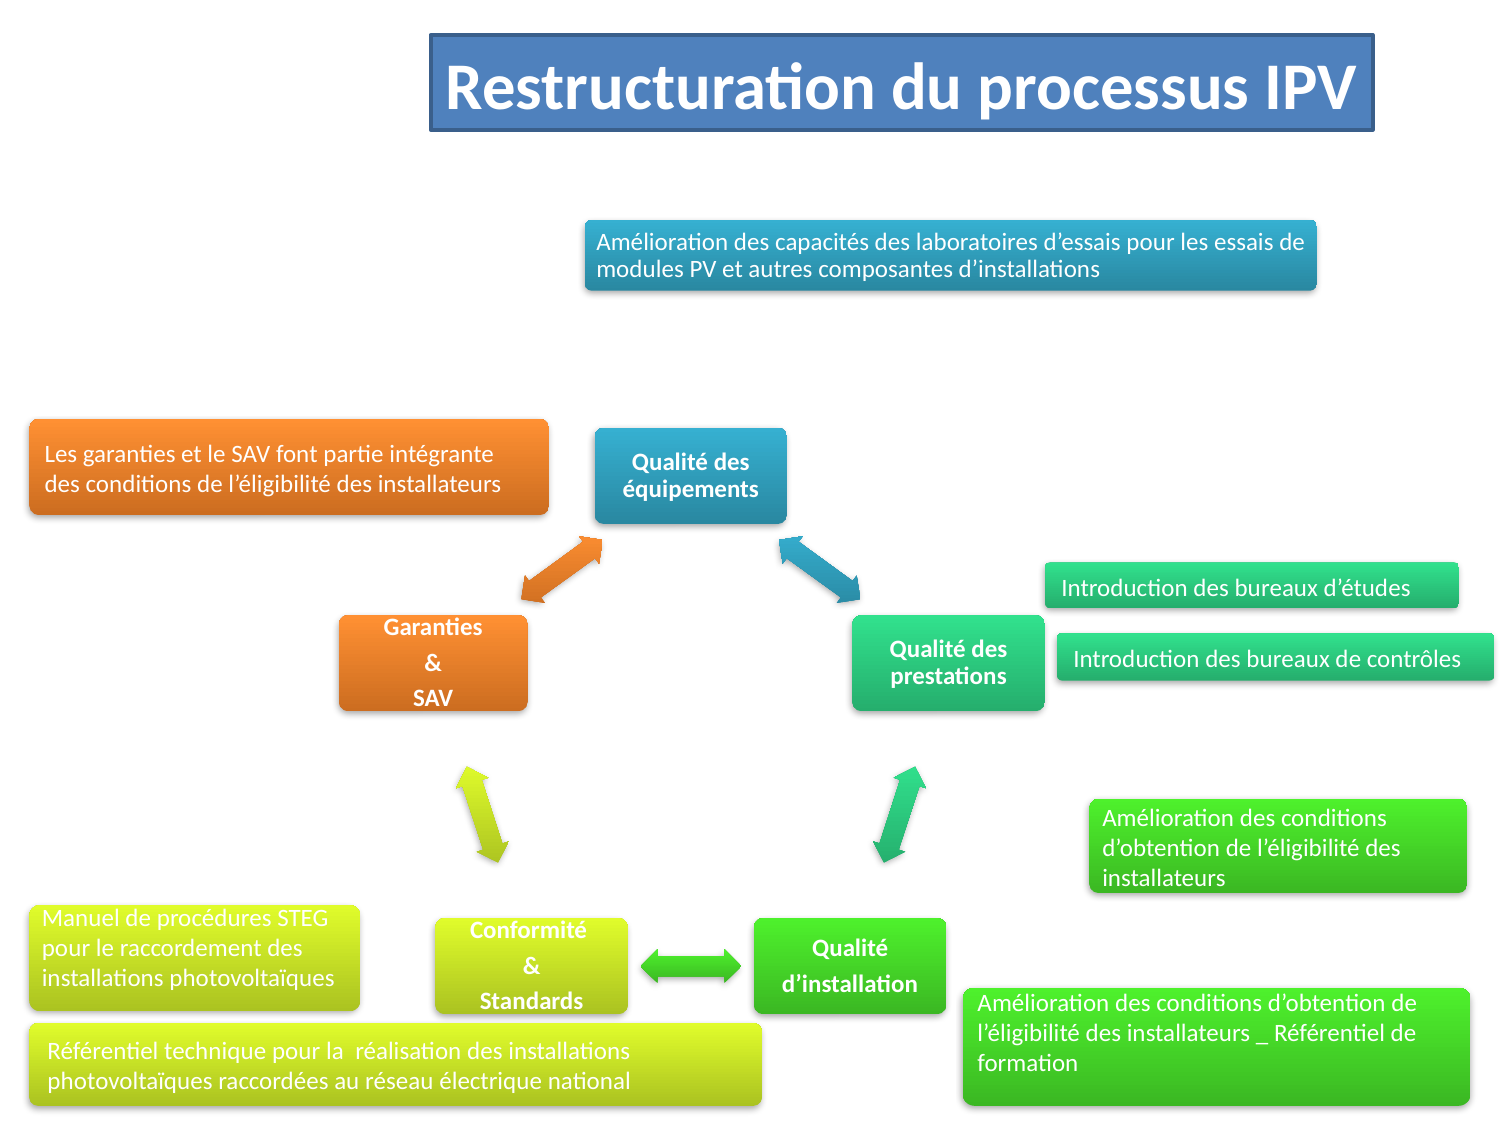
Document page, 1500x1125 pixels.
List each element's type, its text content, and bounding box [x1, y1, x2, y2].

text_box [1045, 562, 1459, 621]
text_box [584, 219, 1318, 291]
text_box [1056, 633, 1495, 681]
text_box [1089, 798, 1468, 894]
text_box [29, 418, 550, 516]
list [336, 396, 1046, 1046]
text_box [29, 904, 361, 1012]
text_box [962, 987, 1471, 1107]
text_box Restructuration du processus IPV [429, 33, 1375, 132]
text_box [29, 1022, 763, 1107]
